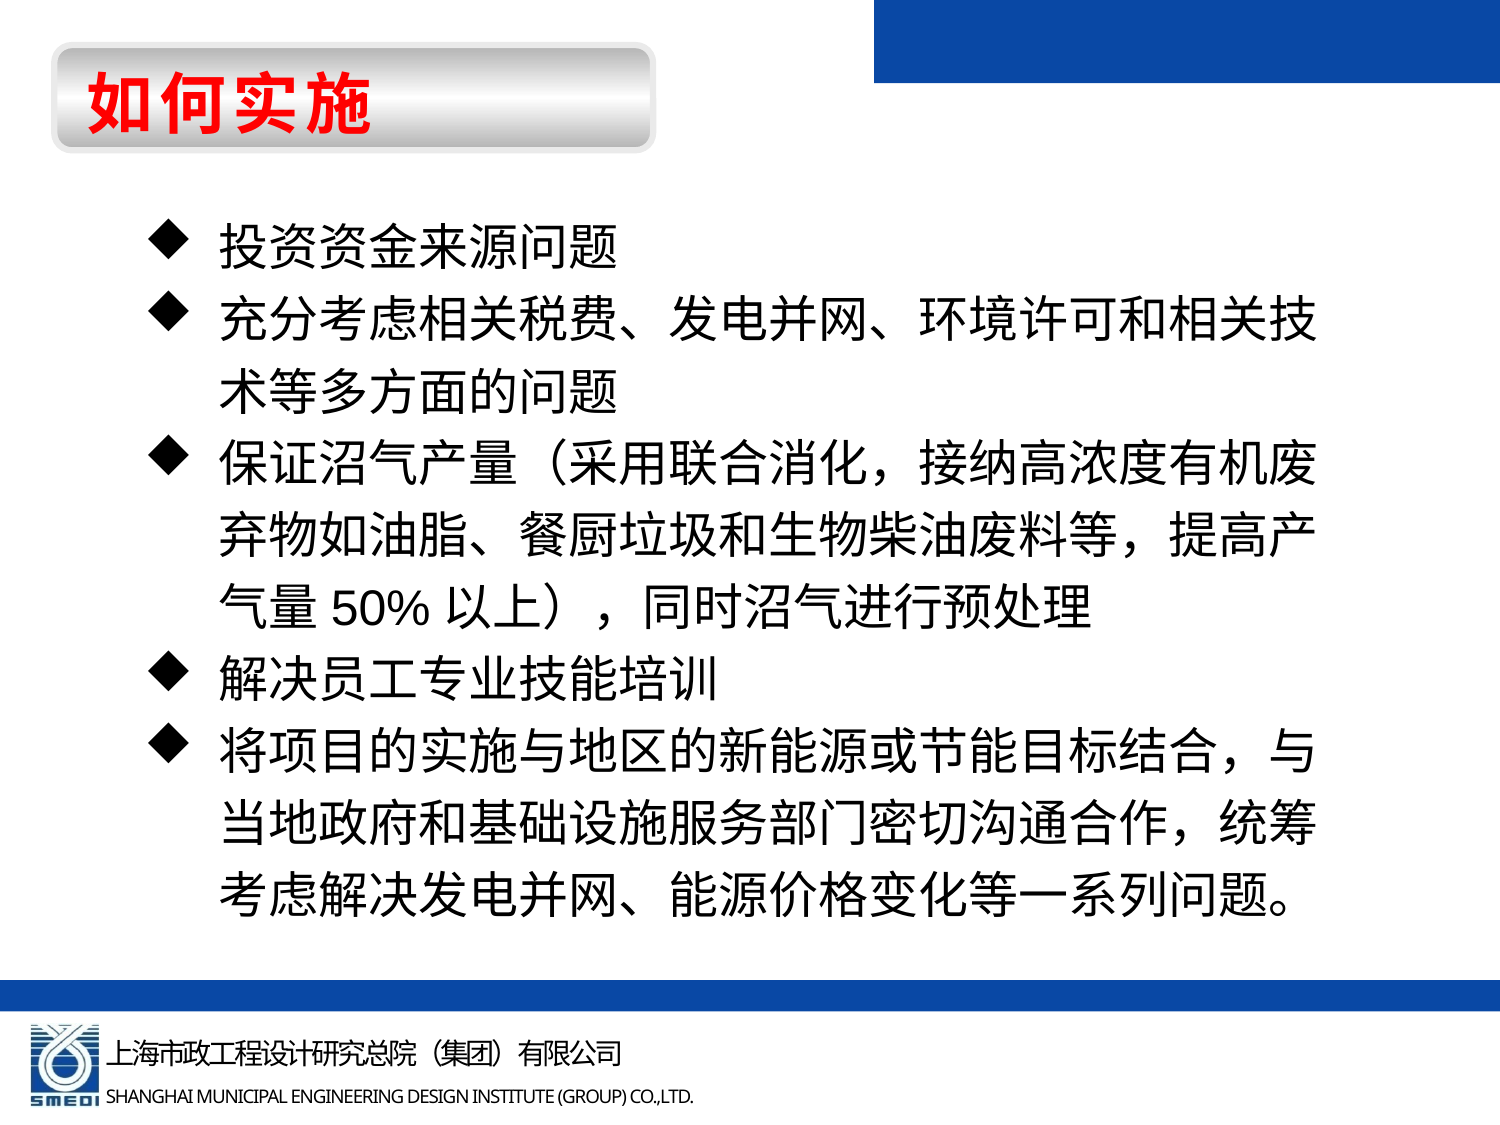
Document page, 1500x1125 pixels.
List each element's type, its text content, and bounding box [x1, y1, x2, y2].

picture [30, 1023, 100, 1108]
text_box [54, 45, 654, 151]
text_box 投资资金来源问题 充分考虑相关税费、发电并网、环境许可和相关技术等多方面的问题 保证沼气产量（采用联合消化，接纳高浓度有机废弃物如油脂、餐厨垃圾和生物柴油废料等，提高产气量50%以上），同时沼气进行预处理 解决员工专业技能培训 将项目的实施与地区的新能源或节能目标结合，与当地政府和基础设施服务部门密切沟通合作，统筹考虑解决发电并网、能源价格变化等一系列问题。 [129, 196, 1373, 932]
text_box 如何实施 [72, 54, 636, 149]
